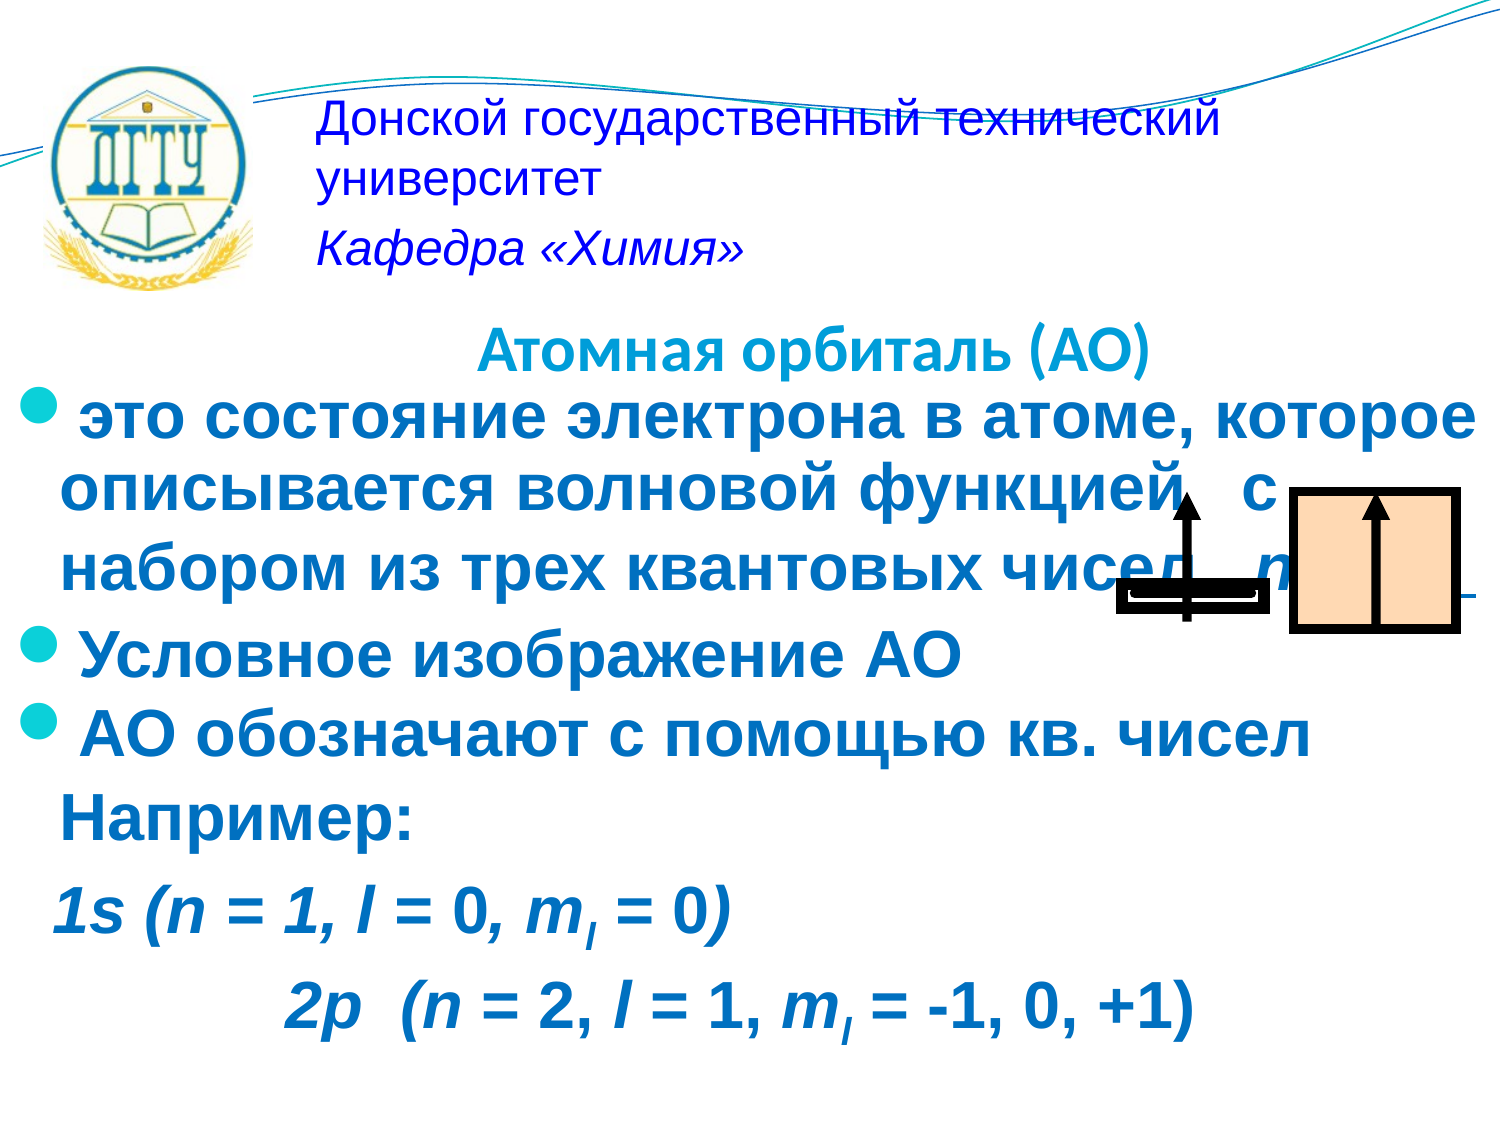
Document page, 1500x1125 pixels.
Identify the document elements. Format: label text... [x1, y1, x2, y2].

list это состояние электрона в атоме, которое описывается волновой функцией с набором из трех квантовых чисел n, l, ml Условное изображение АО АО обозначают с помощью кв. чисел Например: 1s (n = 1, l = 0, ml = 0) 2p (n = 2, l = 1, ml = -1, 0, +1) [0, 373, 1500, 1059]
text_box [1180, 491, 1194, 589]
text_box [1293, 491, 1375, 630]
text_box [1369, 491, 1383, 630]
picture [43, 66, 253, 291]
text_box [1127, 590, 1258, 602]
title Атомная орбиталь (АО) [359, 283, 1270, 373]
text_box [1377, 491, 1456, 630]
text_box Донской государственный технический университет Кафедра «Химия» [301, 78, 1459, 283]
